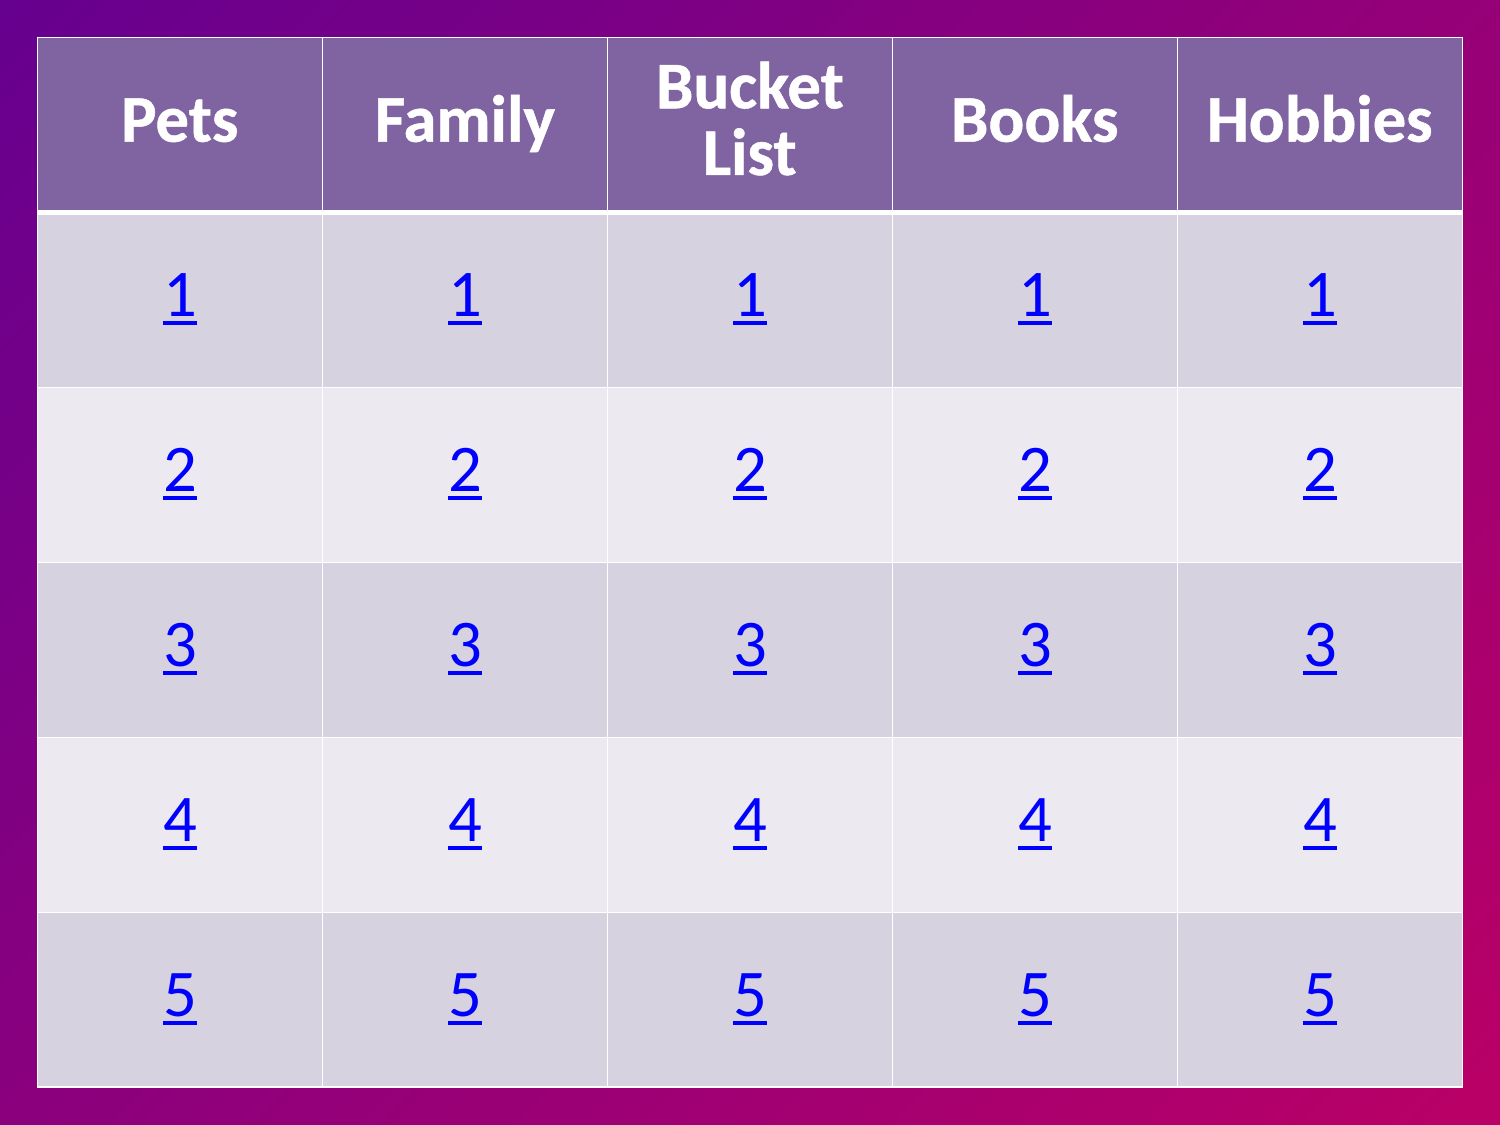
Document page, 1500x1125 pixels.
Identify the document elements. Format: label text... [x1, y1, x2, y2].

table_cell 4 [38, 738, 322, 912]
table_cell 1 [323, 215, 607, 387]
table_cell 2 [608, 388, 892, 562]
table_cell 4 [1178, 738, 1462, 912]
table_cell 1 [893, 215, 1177, 387]
table_cell 4 [323, 738, 607, 912]
table_cell 1 [1178, 215, 1462, 387]
table_cell 2 [1178, 388, 1462, 562]
table_cell 2 [893, 388, 1177, 562]
table_cell 3 [38, 563, 322, 737]
table_header Hobbies [1178, 38, 1462, 210]
table_header Pets [38, 38, 322, 210]
table_cell 3 [323, 563, 607, 737]
table_cell 2 [38, 388, 322, 562]
table_cell 3 [1178, 563, 1462, 737]
table_cell 3 [608, 563, 892, 737]
table_header Bucket List [608, 38, 892, 210]
table_header Family [323, 38, 607, 210]
table_cell 5 [323, 913, 607, 1086]
table_cell 2 [323, 388, 607, 562]
table_cell 4 [893, 738, 1177, 912]
table_cell 1 [38, 215, 322, 387]
table_cell 5 [38, 913, 322, 1086]
table_cell 5 [1178, 913, 1462, 1086]
table_cell 1 [608, 215, 892, 387]
table_cell 3 [893, 563, 1177, 737]
table_cell 5 [608, 913, 892, 1086]
table_cell 5 [893, 913, 1177, 1086]
table_header Books [893, 38, 1177, 210]
table_cell 4 [608, 738, 892, 912]
